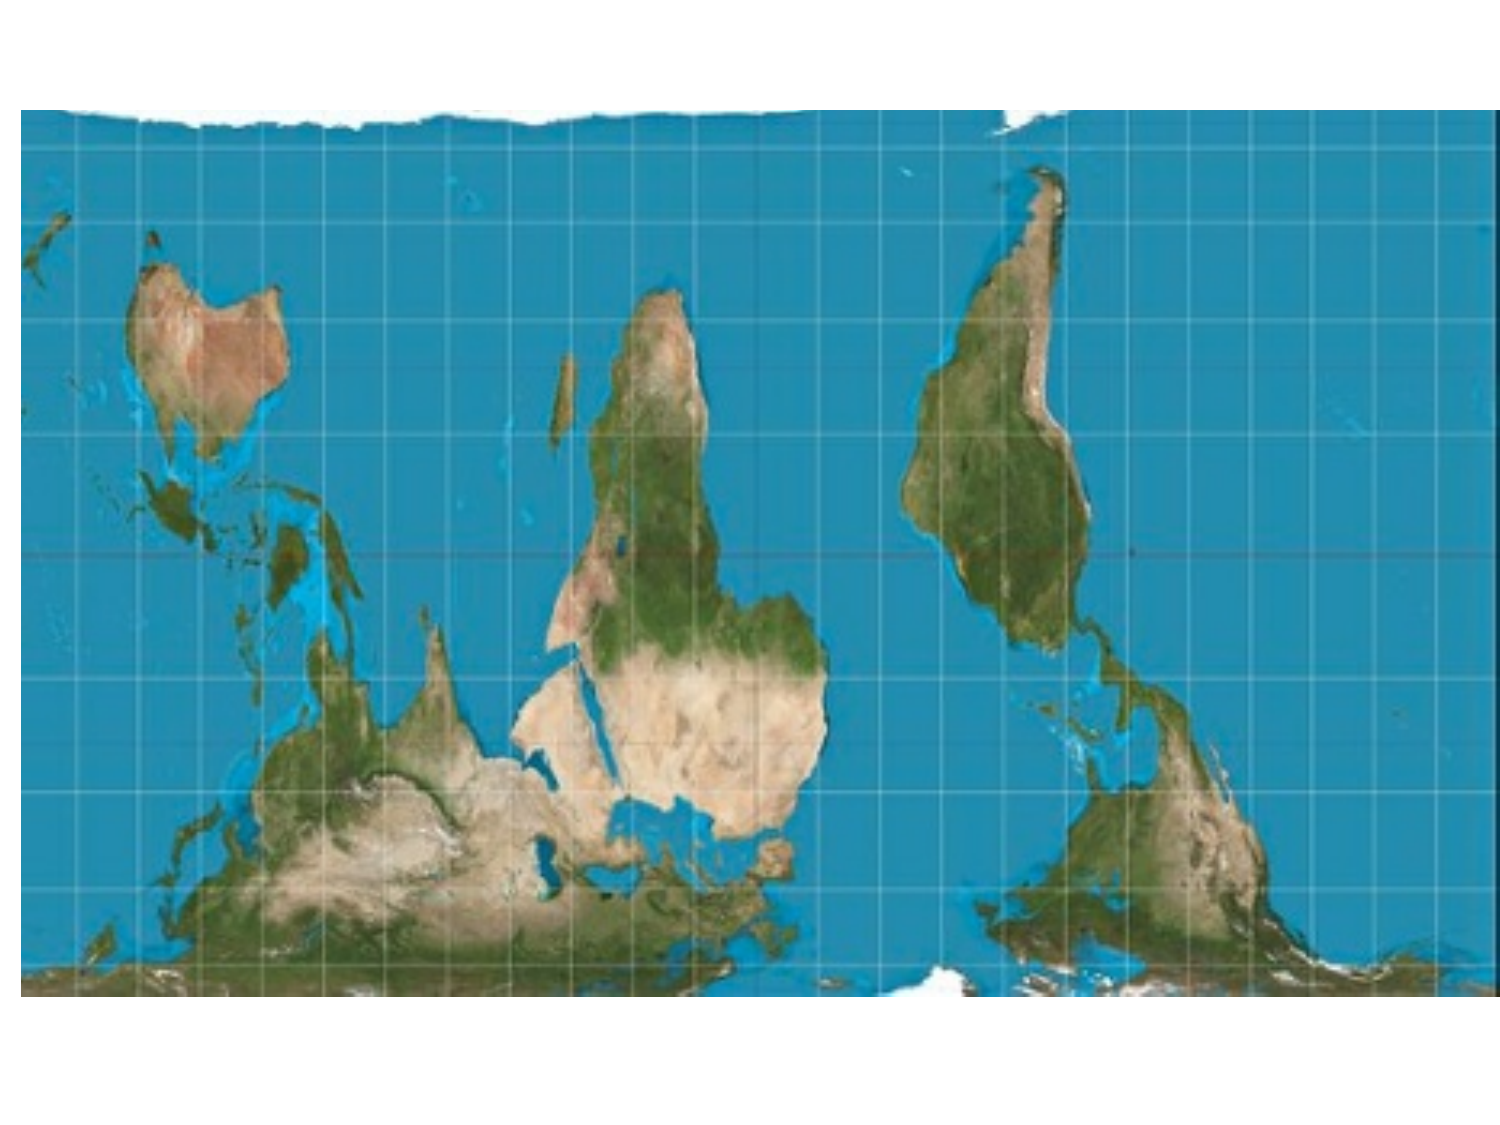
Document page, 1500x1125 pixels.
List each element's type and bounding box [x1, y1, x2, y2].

picture [21, 109, 1500, 998]
